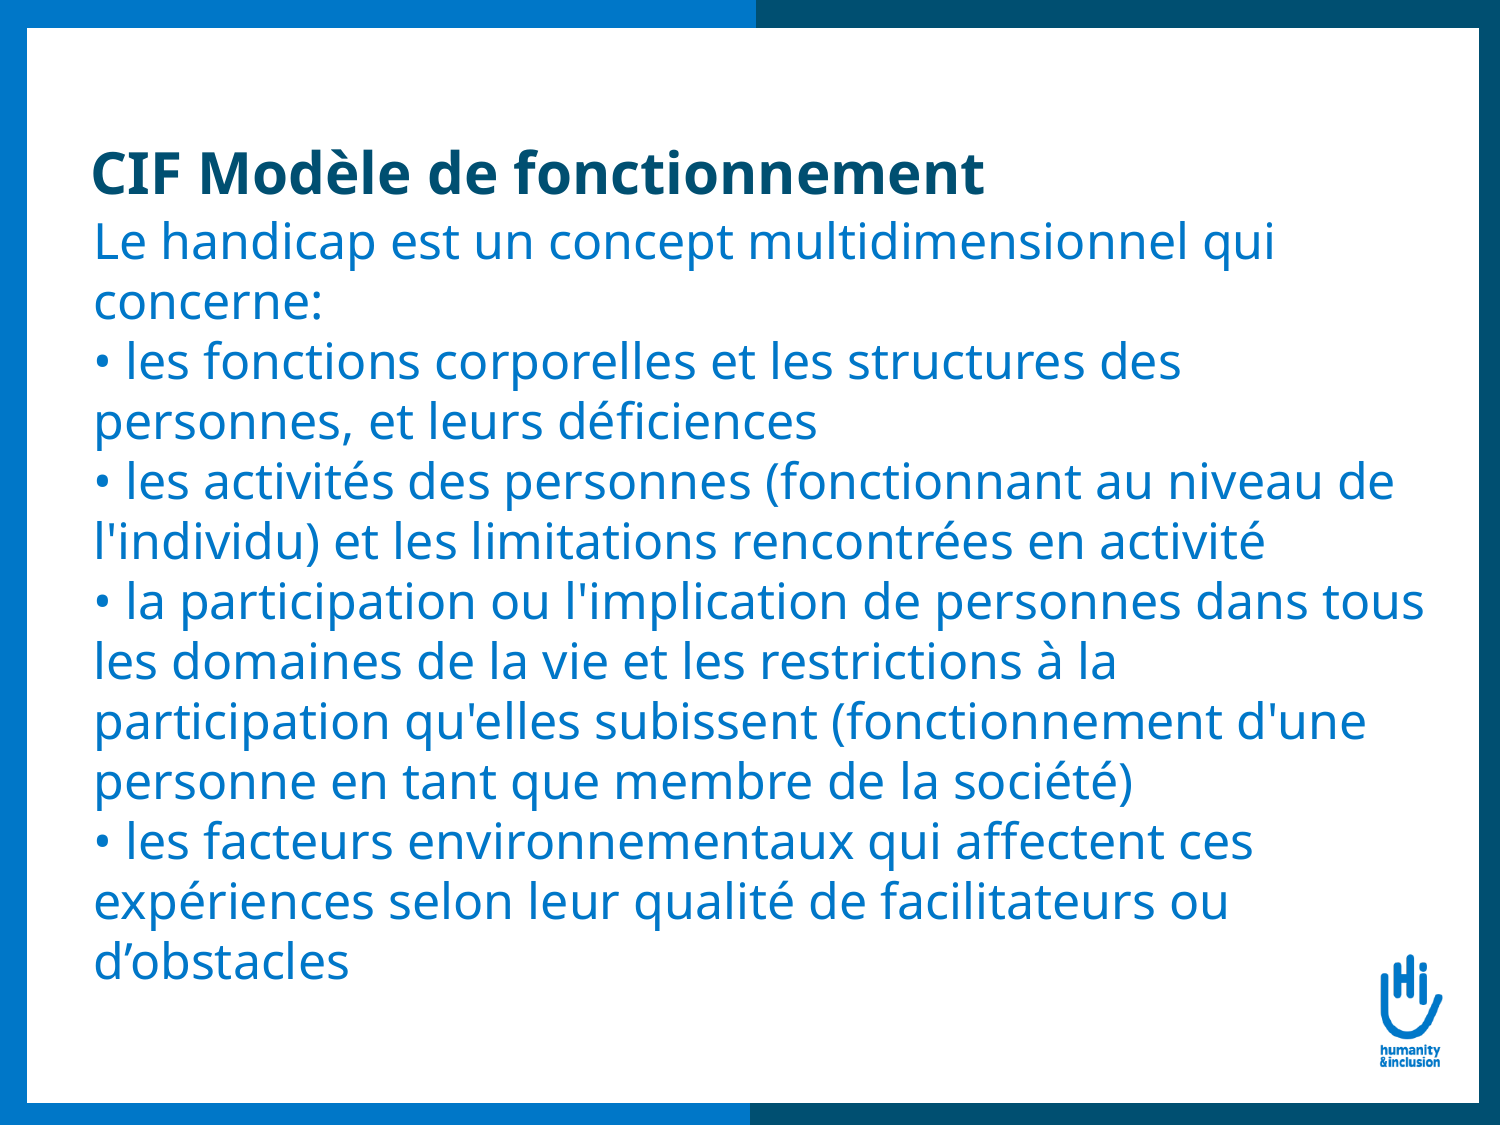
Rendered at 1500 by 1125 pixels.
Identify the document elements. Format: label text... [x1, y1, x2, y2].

title CIF Modèle de fonctionnement [78, 80, 1420, 202]
text_box Le handicap est un concept multidimensionnel qui concerne: • les fonctions corporelles et les structures des personnes, et leurs déficiences • les activités des personnes (fonctionnant au niveau de l'individu) et les limitations rencontrées en activité • la participation ou l'implication de personnes dans tous les domaines de la vie et les restrictions à la participation qu'elles subissent (fonctionnement d'une personne en tant que membre de la société) • les facteurs environnementaux qui affectent ces expériences selon leur qualité de facilitateurs ou d’obstacles [78, 202, 1445, 998]
picture [1369, 942, 1451, 1078]
